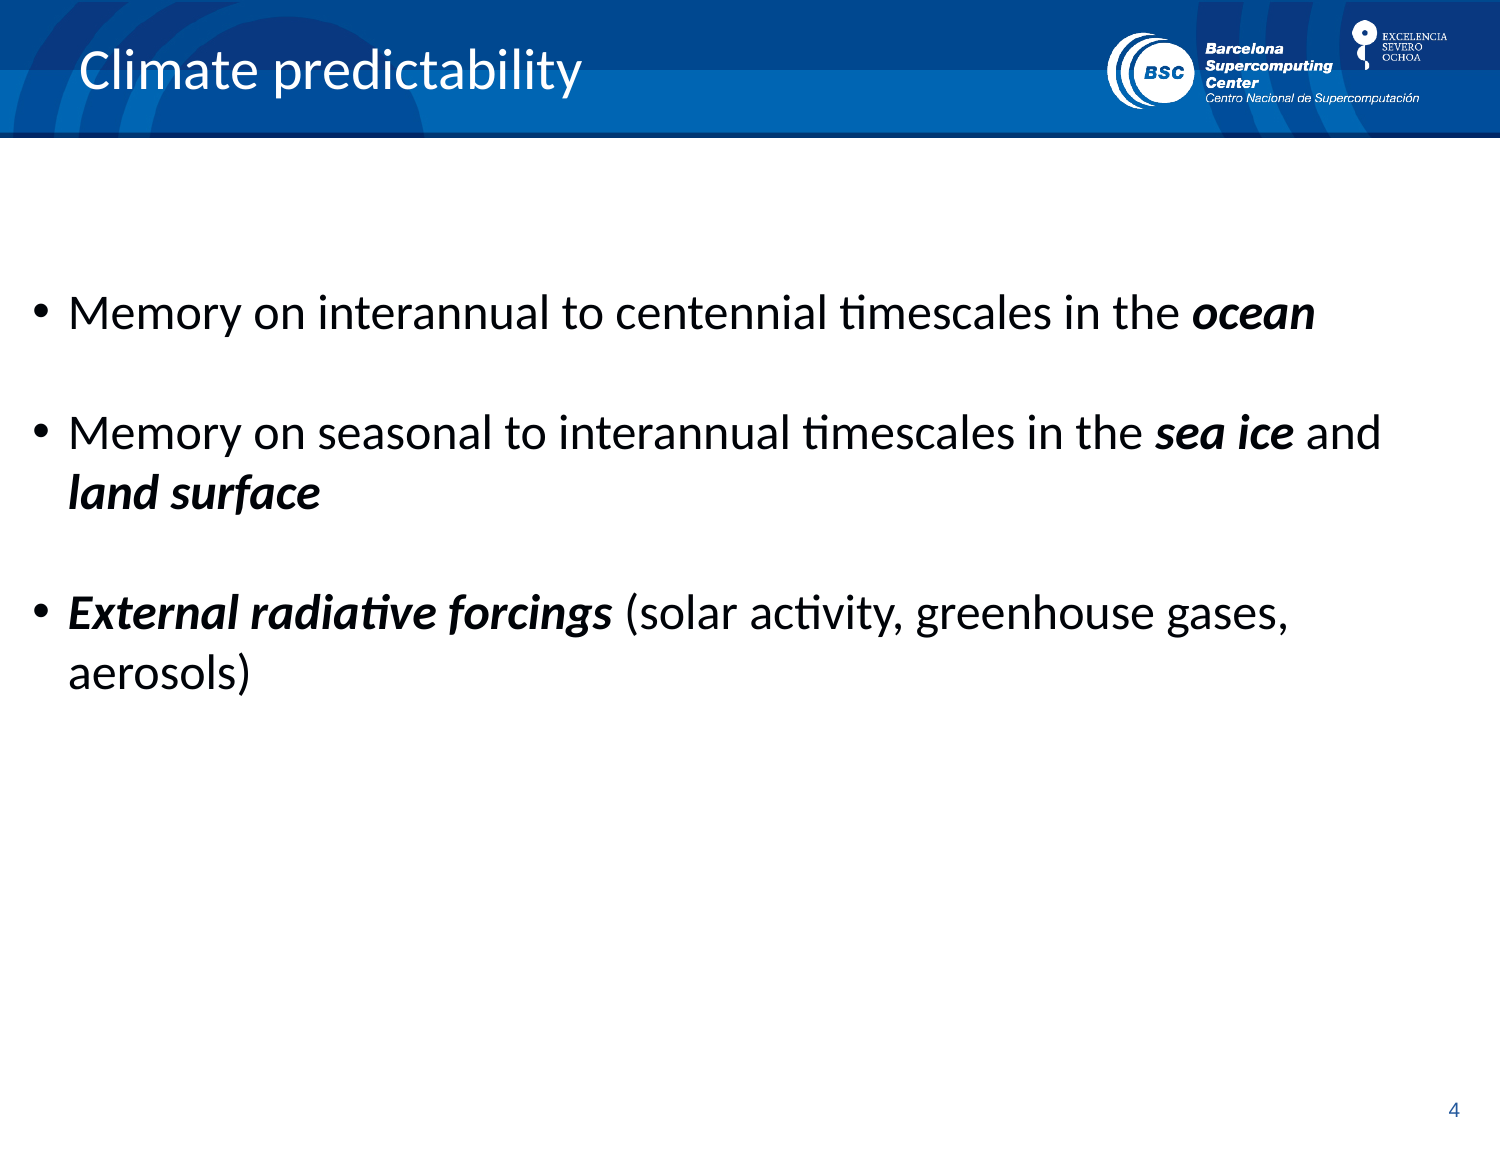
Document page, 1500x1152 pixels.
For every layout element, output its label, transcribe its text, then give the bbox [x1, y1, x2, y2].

text_box Climate predictability [65, 23, 1081, 138]
picture [0, 0, 1500, 138]
text_box Memory on interannual to centennial timescales in the ocean Memory on seasonal to interannual timescales in the sea ice and land surface External radiative forcings (solar activity, greenhouse gases, aerosols) [17, 272, 1489, 888]
